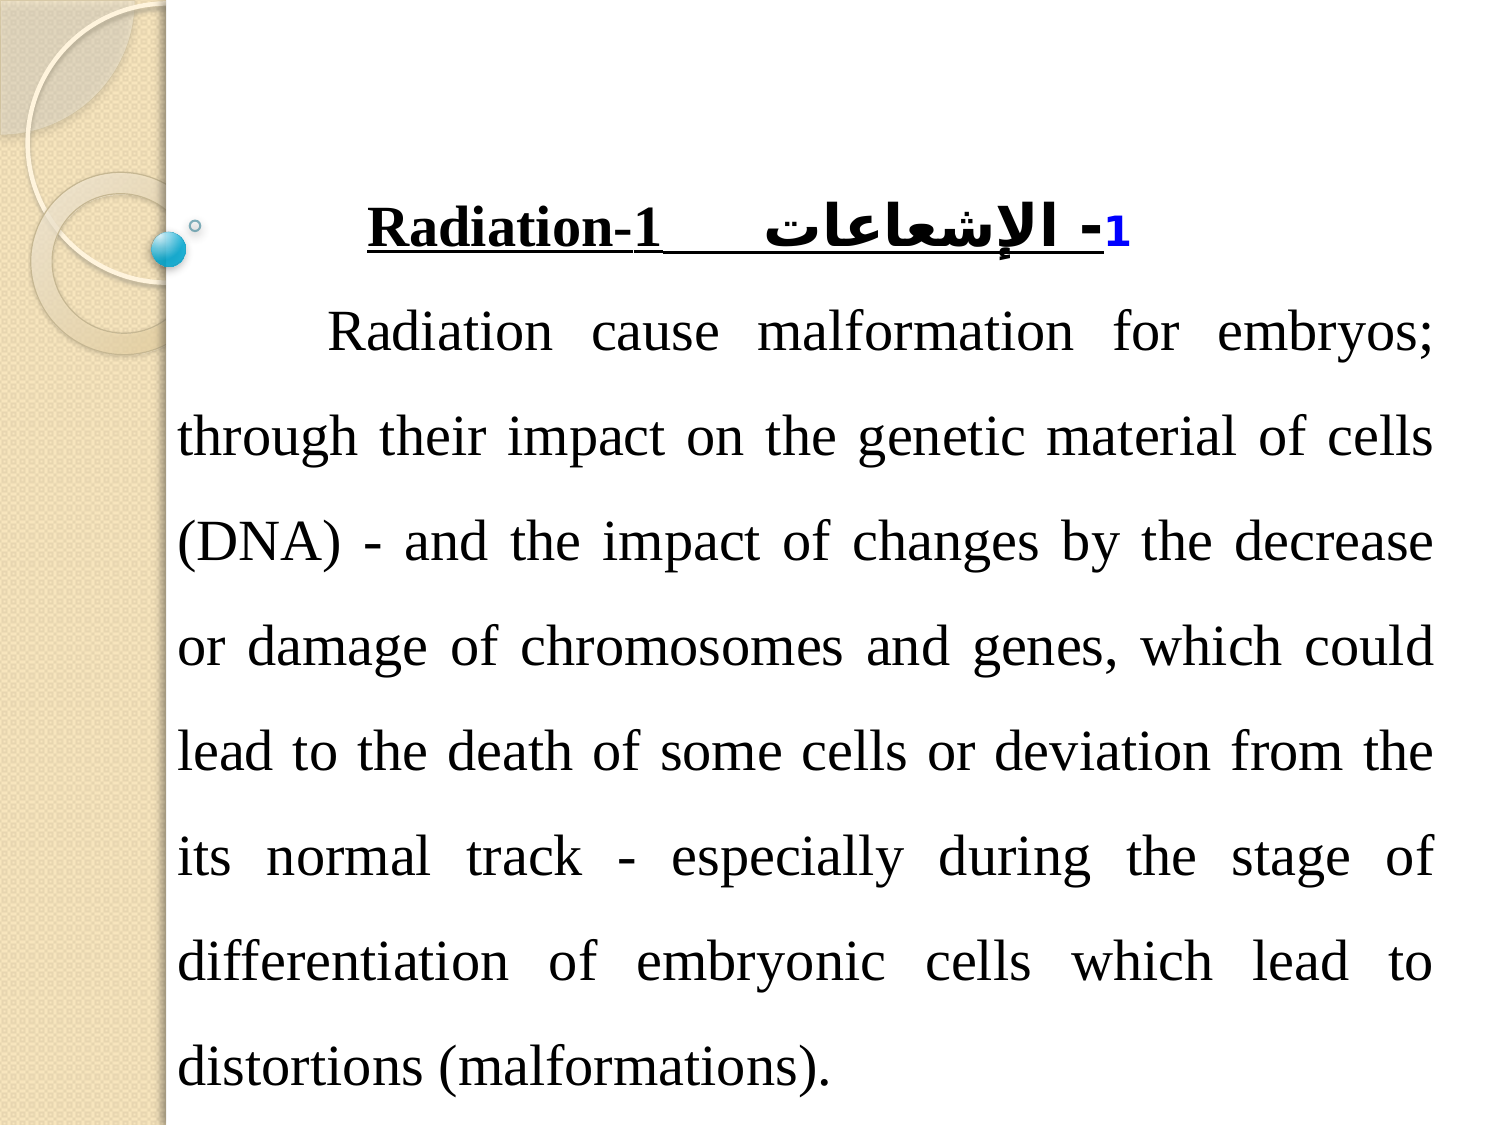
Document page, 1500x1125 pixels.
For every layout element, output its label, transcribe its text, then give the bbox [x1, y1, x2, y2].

text_box Radiation cause malformation for embryos; through their impact on the genetic material of cells (DNA) - and the impact of changes by the decrease or damage of chromosomes and genes, which could lead to the death of some cells or deviation from the its normal track - especially during the stage of differentiation of embryonic cells which lead to distortions (malformations). [162, 249, 1450, 1105]
text_box 1- الإشعاعات 1-Radiation [237, 146, 1263, 249]
